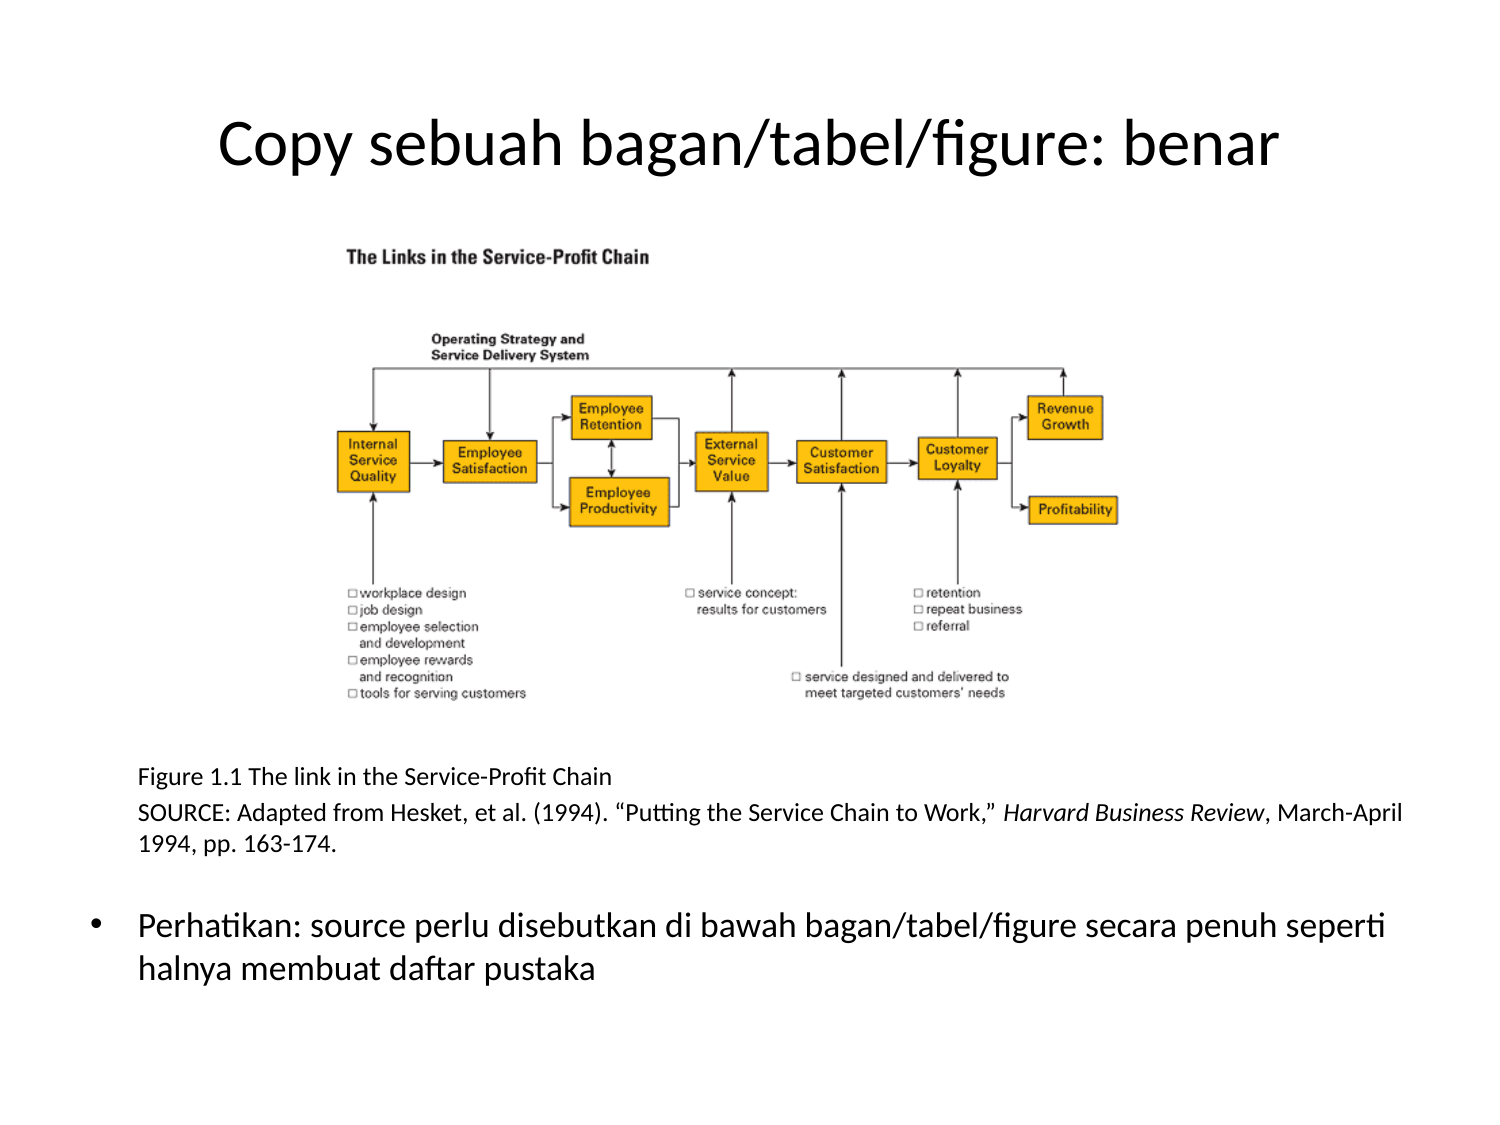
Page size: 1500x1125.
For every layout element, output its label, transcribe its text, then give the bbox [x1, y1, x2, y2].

title Copy sebuah bagan/tabel/figure: benar [75, 45, 1425, 233]
list Figure 1.1 The link in the Service-Profit Chain SOURCE: Adapted from Hesket, et al. (1994). “Putting the Service Chain to Work,” Harvard Business Review, March-April 1994, pp. 163-174. Perhatikan: source perlu disebutkan di bawah bagan/tabel/figure secara penuh seperti halnya membuat daftar pustaka [75, 262, 1425, 1005]
picture [336, 243, 1129, 705]
